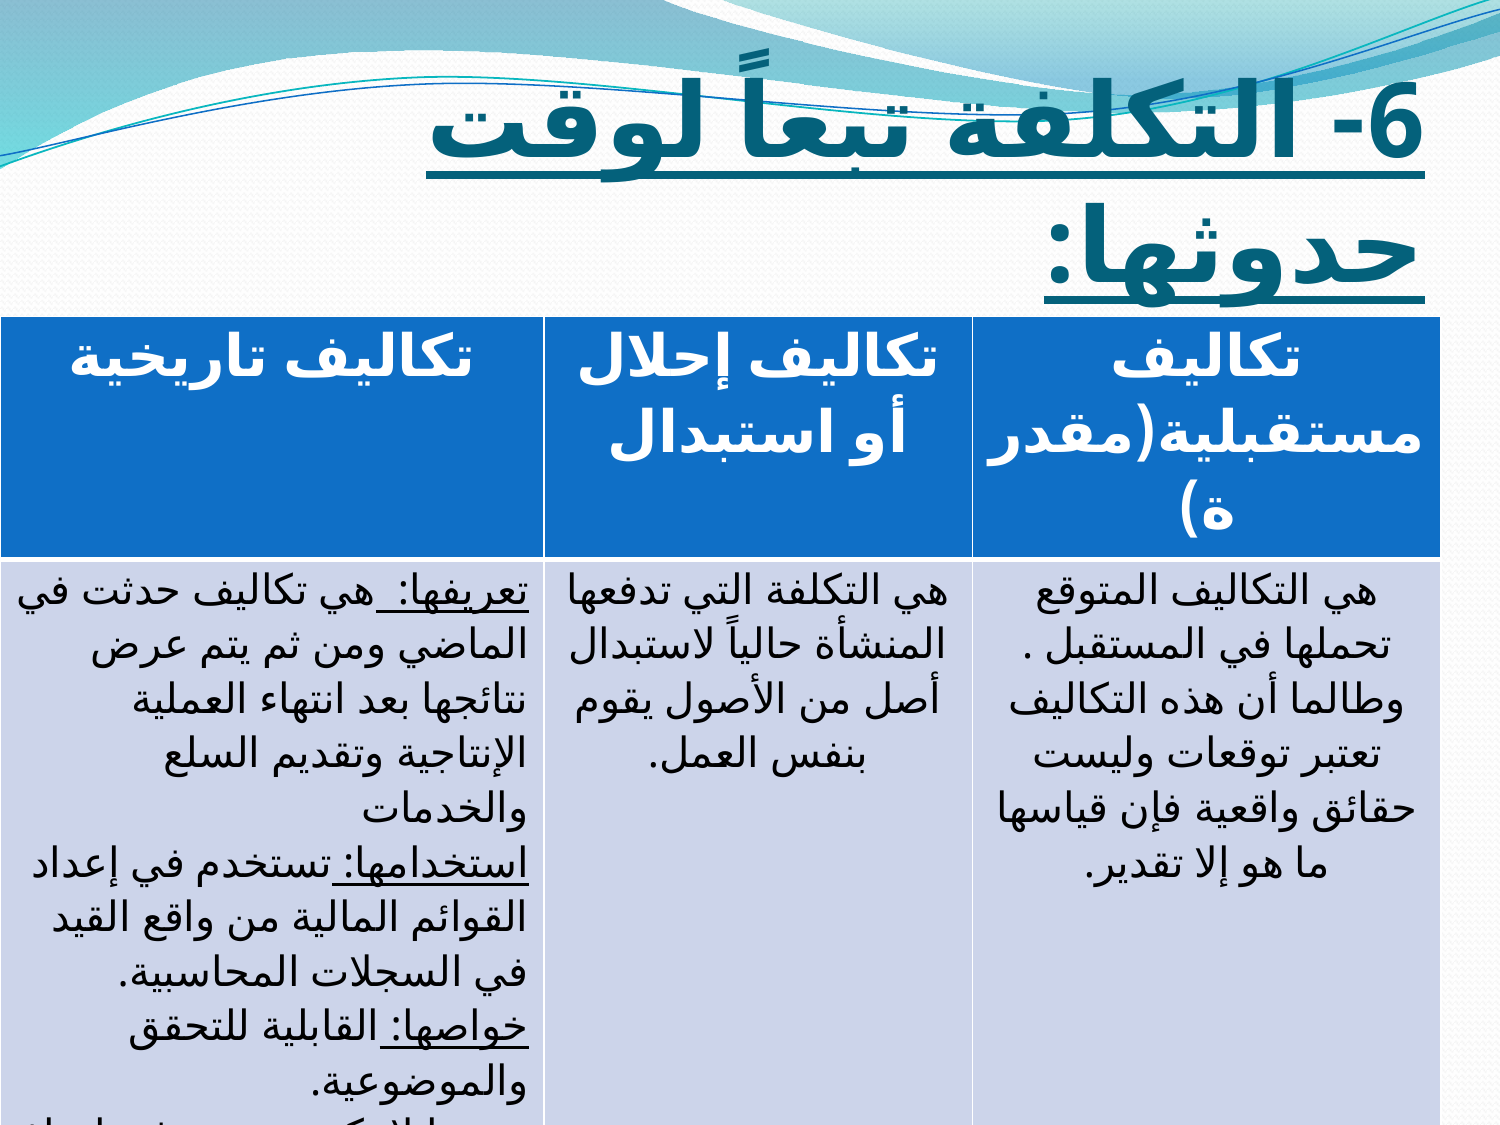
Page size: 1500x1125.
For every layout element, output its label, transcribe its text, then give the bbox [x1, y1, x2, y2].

table_cell هي التكلفة التي تدفعها المنشأة حالياً لاستبدال أصل من الأصول يقوم بنفس العمل. [545, 562, 972, 1125]
table_cell هي التكاليف المتوقع تحملها في المستقبل . وطالما أن هذه التكاليف تعتبر توقعات وليست حقائق واقعية فإن قياسها ما هو إلا تقدير. [973, 562, 1440, 1125]
table_cell تعريفها: هي تكاليف حدثت في الماضي ومن ثم يتم عرض نتائجها بعد انتهاء العملية الإنتاجية وتقديم السلع والخدمات استخدامها: تستخدم في إعداد القوائم المالية من واقع القيد في السجلات المحاسبية. خواصها: القابلية للتحقق والموضوعية. عيوبها:لا تكون مفيدة في اتخاذ القرارات لاختلاف الظروف عما كانت عليه في الماضي [1, 562, 543, 1125]
title 6- التكلفة تبعاً لوقت حدوثها: [75, 115, 1425, 303]
table_header تكاليف إحلال أو استبدال [545, 317, 972, 557]
table_header تكاليف مستقبلية(مقدرة) [973, 317, 1440, 557]
table_header تكاليف تاريخية [1, 317, 543, 557]
